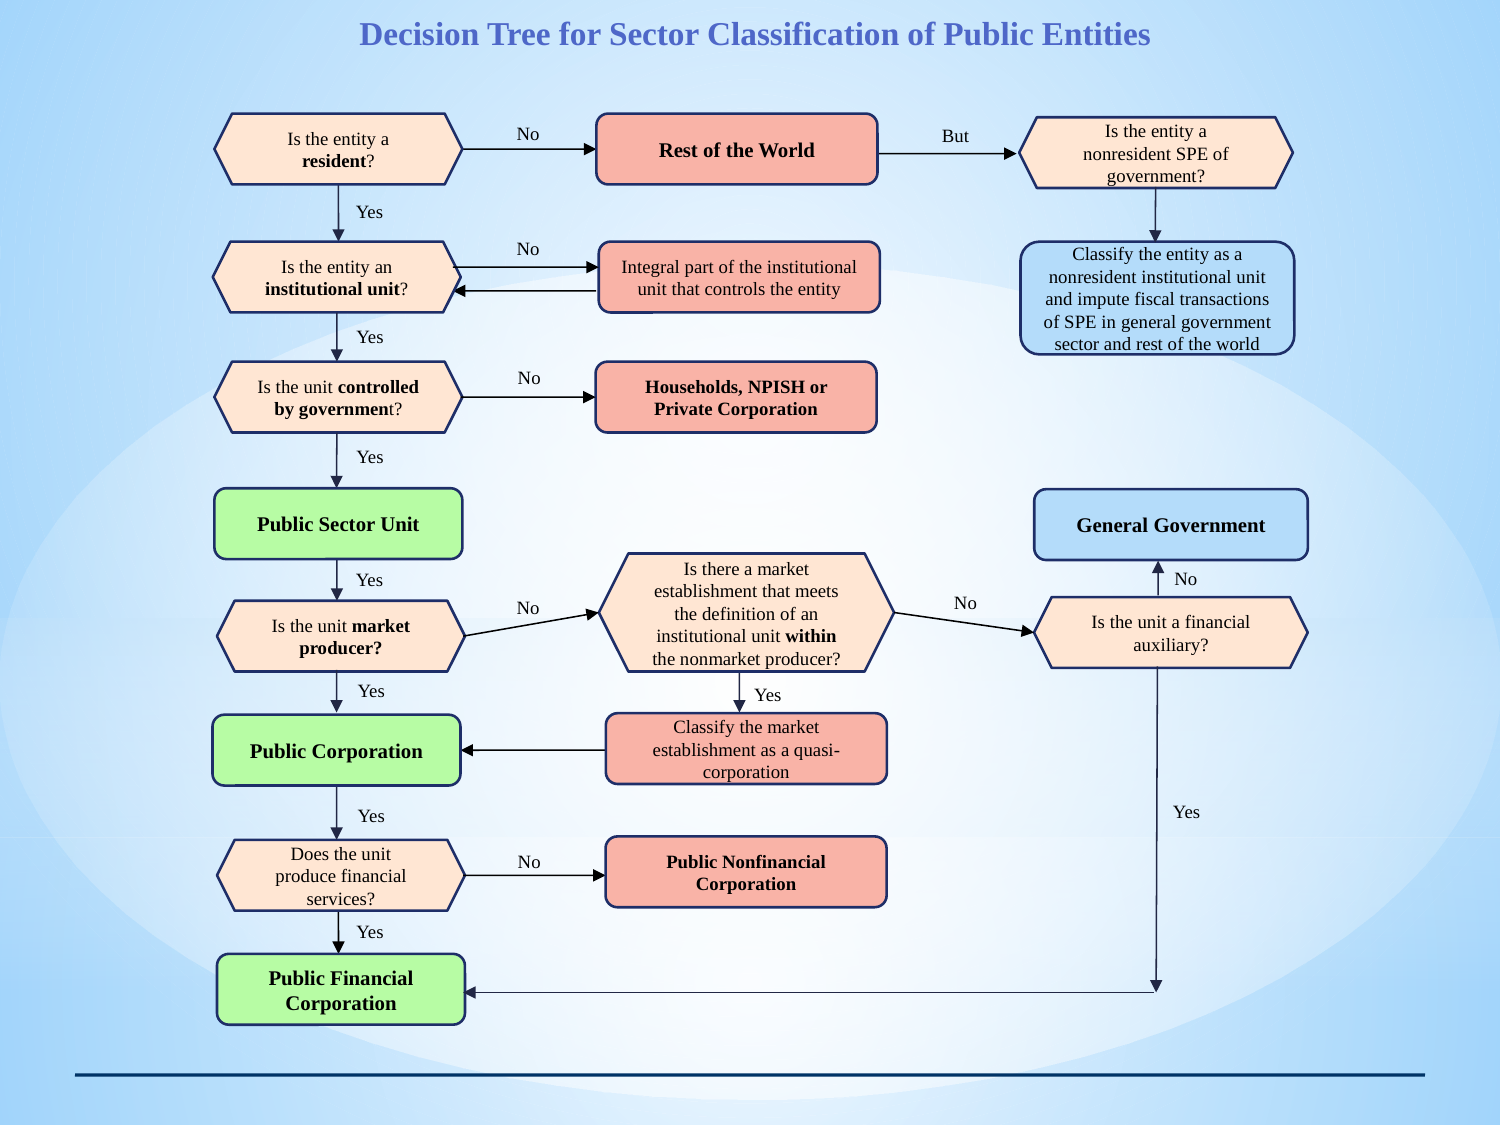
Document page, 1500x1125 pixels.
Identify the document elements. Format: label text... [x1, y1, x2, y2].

text_box [573, 608, 599, 621]
text_box [733, 700, 739, 711]
text_box Yes [739, 675, 815, 714]
text_box Is there a market establishment that meets the definition of an institutional unit within the nonmarket producer? [598, 552, 896, 673]
text_box Is the entity a nonresident SPE of government? [1018, 115, 1295, 190]
text_box Yes [341, 912, 417, 951]
text_box Public Nonfinancial Corporation [604, 835, 888, 909]
text_box Is the entity a resident? [213, 112, 464, 186]
text_box Is the unit market producer? [215, 599, 467, 673]
text_box Yes [341, 437, 417, 475]
text_box [462, 744, 604, 757]
text_box But [927, 116, 998, 154]
text_box Public Financial Corporation [215, 952, 467, 1027]
text_box General Government [1032, 487, 1310, 562]
text_box Is the unit a financial auxiliary? [1033, 595, 1309, 670]
text_box Yes [340, 192, 416, 230]
text_box [455, 284, 597, 298]
list [112, 79, 1388, 1047]
text_box Yes [1158, 791, 1234, 830]
text_box [959, 622, 1034, 637]
text_box [1149, 666, 1163, 993]
text_box [460, 390, 596, 404]
text_box Rest of the World [595, 112, 879, 186]
text_box Yes [342, 796, 418, 835]
text_box [330, 432, 343, 486]
text_box [330, 312, 341, 362]
text_box Integral part of the institutional unit that controls the entity [597, 240, 882, 314]
text_box No [939, 583, 1010, 622]
text_box No [501, 229, 573, 268]
text_box Decision Tree for Sector Classification of Public Entities [76, 4, 1427, 79]
text_box Public Corporation [211, 713, 462, 787]
text_box Does the unit produce financial services? [215, 838, 467, 912]
text_box [1151, 560, 1159, 596]
text_box Classify the market establishment as a quasi-corporation [604, 711, 889, 786]
text_box Households, NPISH or Private Corporation [594, 360, 878, 434]
text_box No [501, 588, 573, 626]
text_box [330, 561, 340, 601]
text_box No [1159, 559, 1231, 597]
text_box Public Sector Unit [213, 486, 464, 561]
text_box Yes [342, 671, 418, 710]
text_box Classify the entity as a nonresident institutional unit and impute fiscal transactions of SPE in general government sector and rest of the world [1019, 240, 1296, 356]
text_box [332, 912, 341, 952]
text_box Yes [340, 561, 416, 599]
text_box Yes [341, 316, 417, 355]
text_box Is the entity an institutional unit? [211, 240, 462, 314]
text_box No [502, 358, 574, 397]
text_box Is the unit controlled by government? [213, 360, 464, 434]
text_box [573, 142, 595, 156]
text_box No [501, 114, 573, 152]
text_box [332, 186, 345, 240]
text_box [463, 986, 1154, 999]
text_box [573, 261, 599, 274]
text_box [574, 869, 604, 882]
text_box [330, 787, 342, 840]
text_box [998, 147, 1017, 160]
text_box No [502, 842, 574, 880]
text_box [1149, 186, 1162, 243]
text_box [330, 669, 342, 713]
